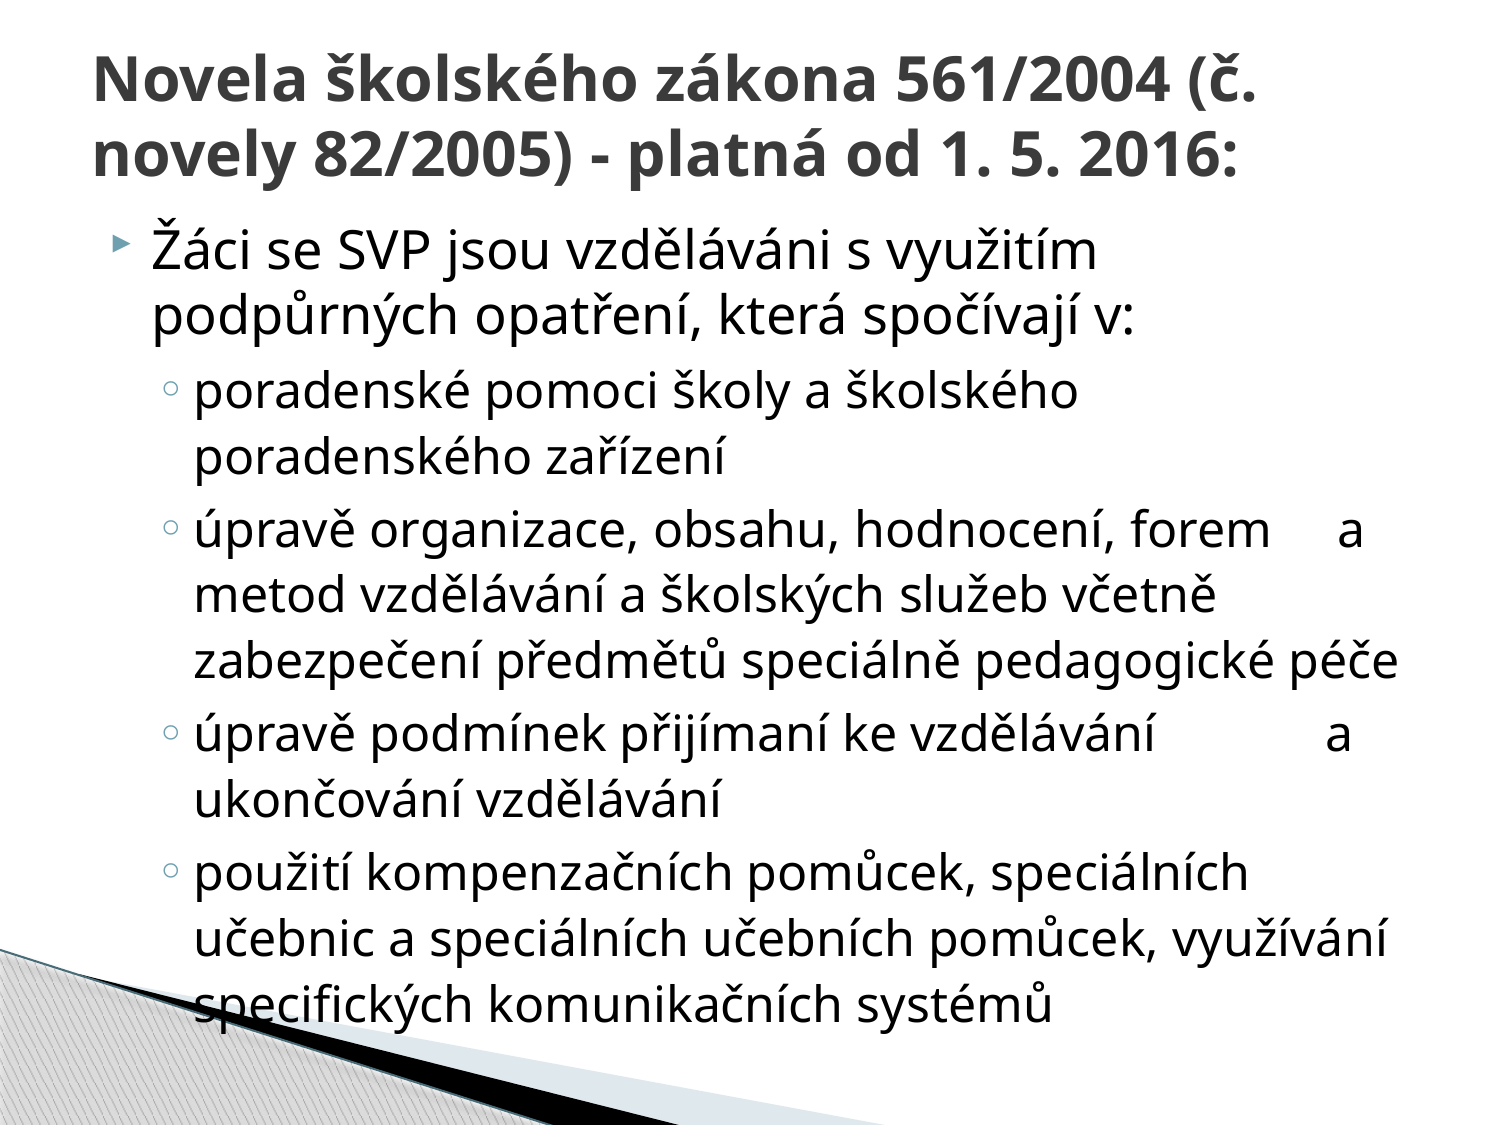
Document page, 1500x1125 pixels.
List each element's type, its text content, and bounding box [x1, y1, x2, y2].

list Žáci se SVP jsou vzděláváni s využitím podpůrných opatření, která spočívají v: poradenské pomoci školy a školského poradenského zařízení úpravě organizace, obsahu, hodnocení, forem a metod vzdělávání a školských služeb včetně zabezpečení předmětů speciálně pedagogické péče úpravě podmínek přijímaní ke vzdělávání a ukončování vzdělávání použití kompenzačních pomůcek, speciálních učebnic a speciálních učebních pomůcek, využívání specifických komunikačních systémů [76, 208, 1427, 1083]
title Novela školského zákona 561/2004 (č. novely 82/2005) - platná od 1. 5. 2016: [76, 42, 1427, 185]
